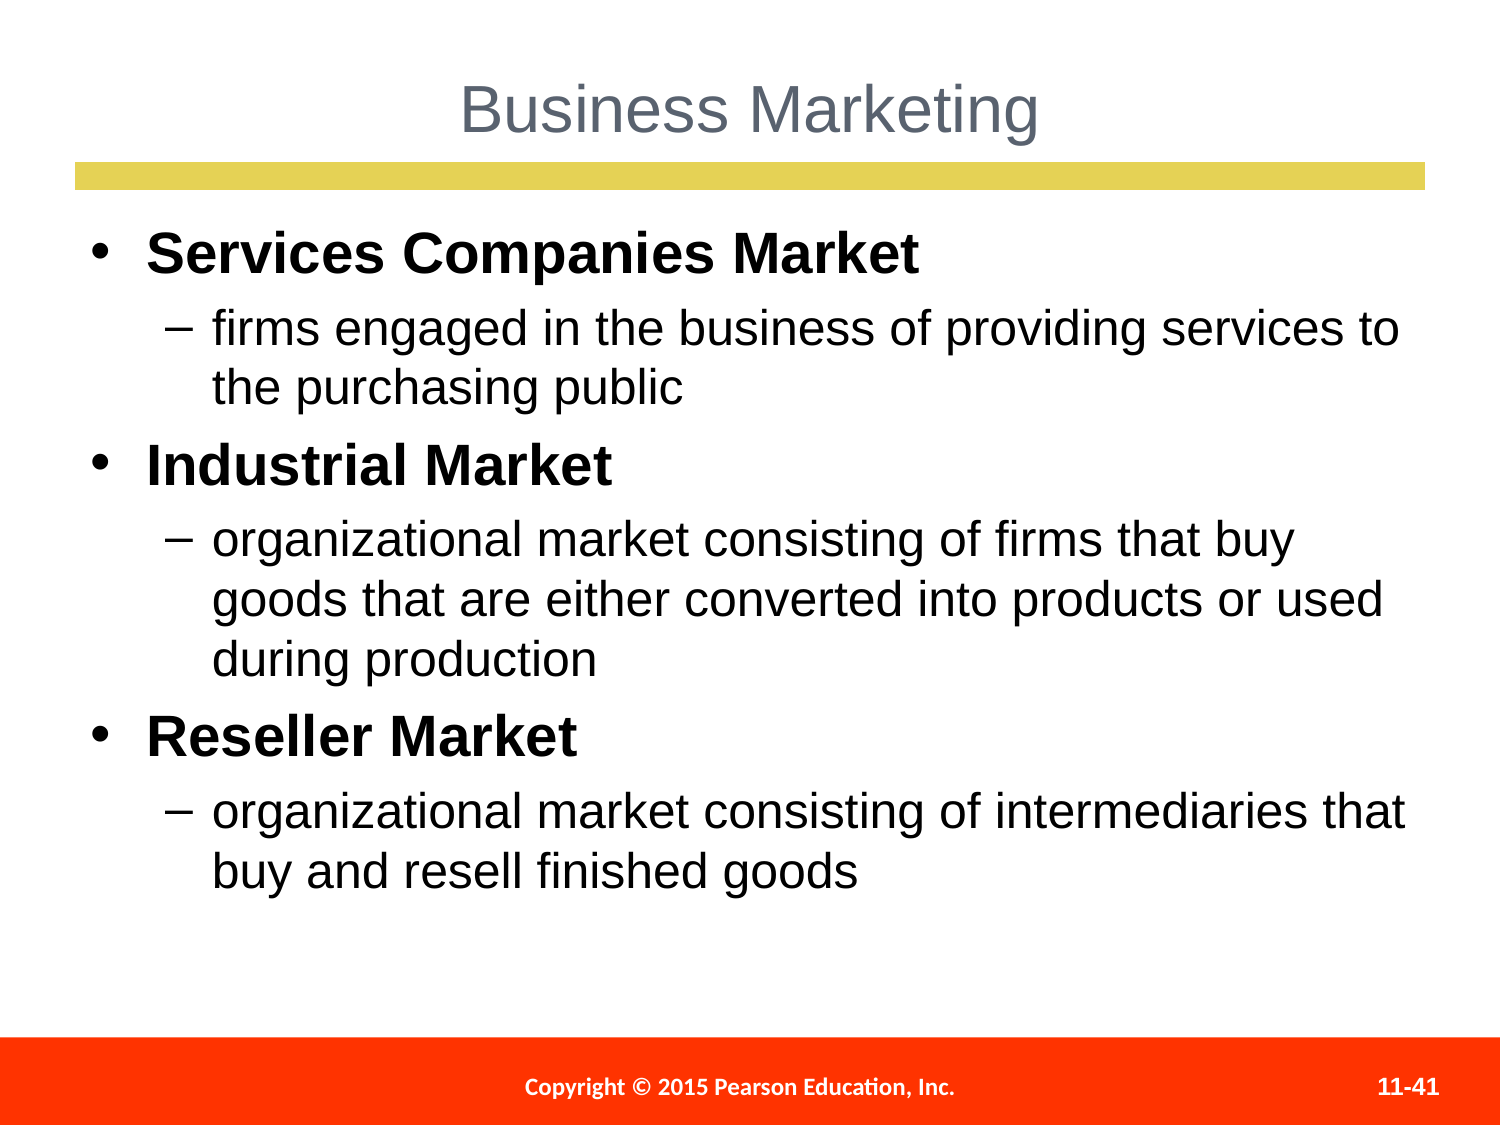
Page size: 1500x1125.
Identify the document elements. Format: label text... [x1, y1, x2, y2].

title Business Marketing [74, 12, 1426, 201]
list Services Companies Market firms engaged in the business of providing services to the purchasing public Industrial Market organizational market consisting of firms that buy goods that are either converted into products or used during production Reseller Market organizational market consisting of intermediaries that buy and resell finished goods [74, 207, 1426, 1013]
